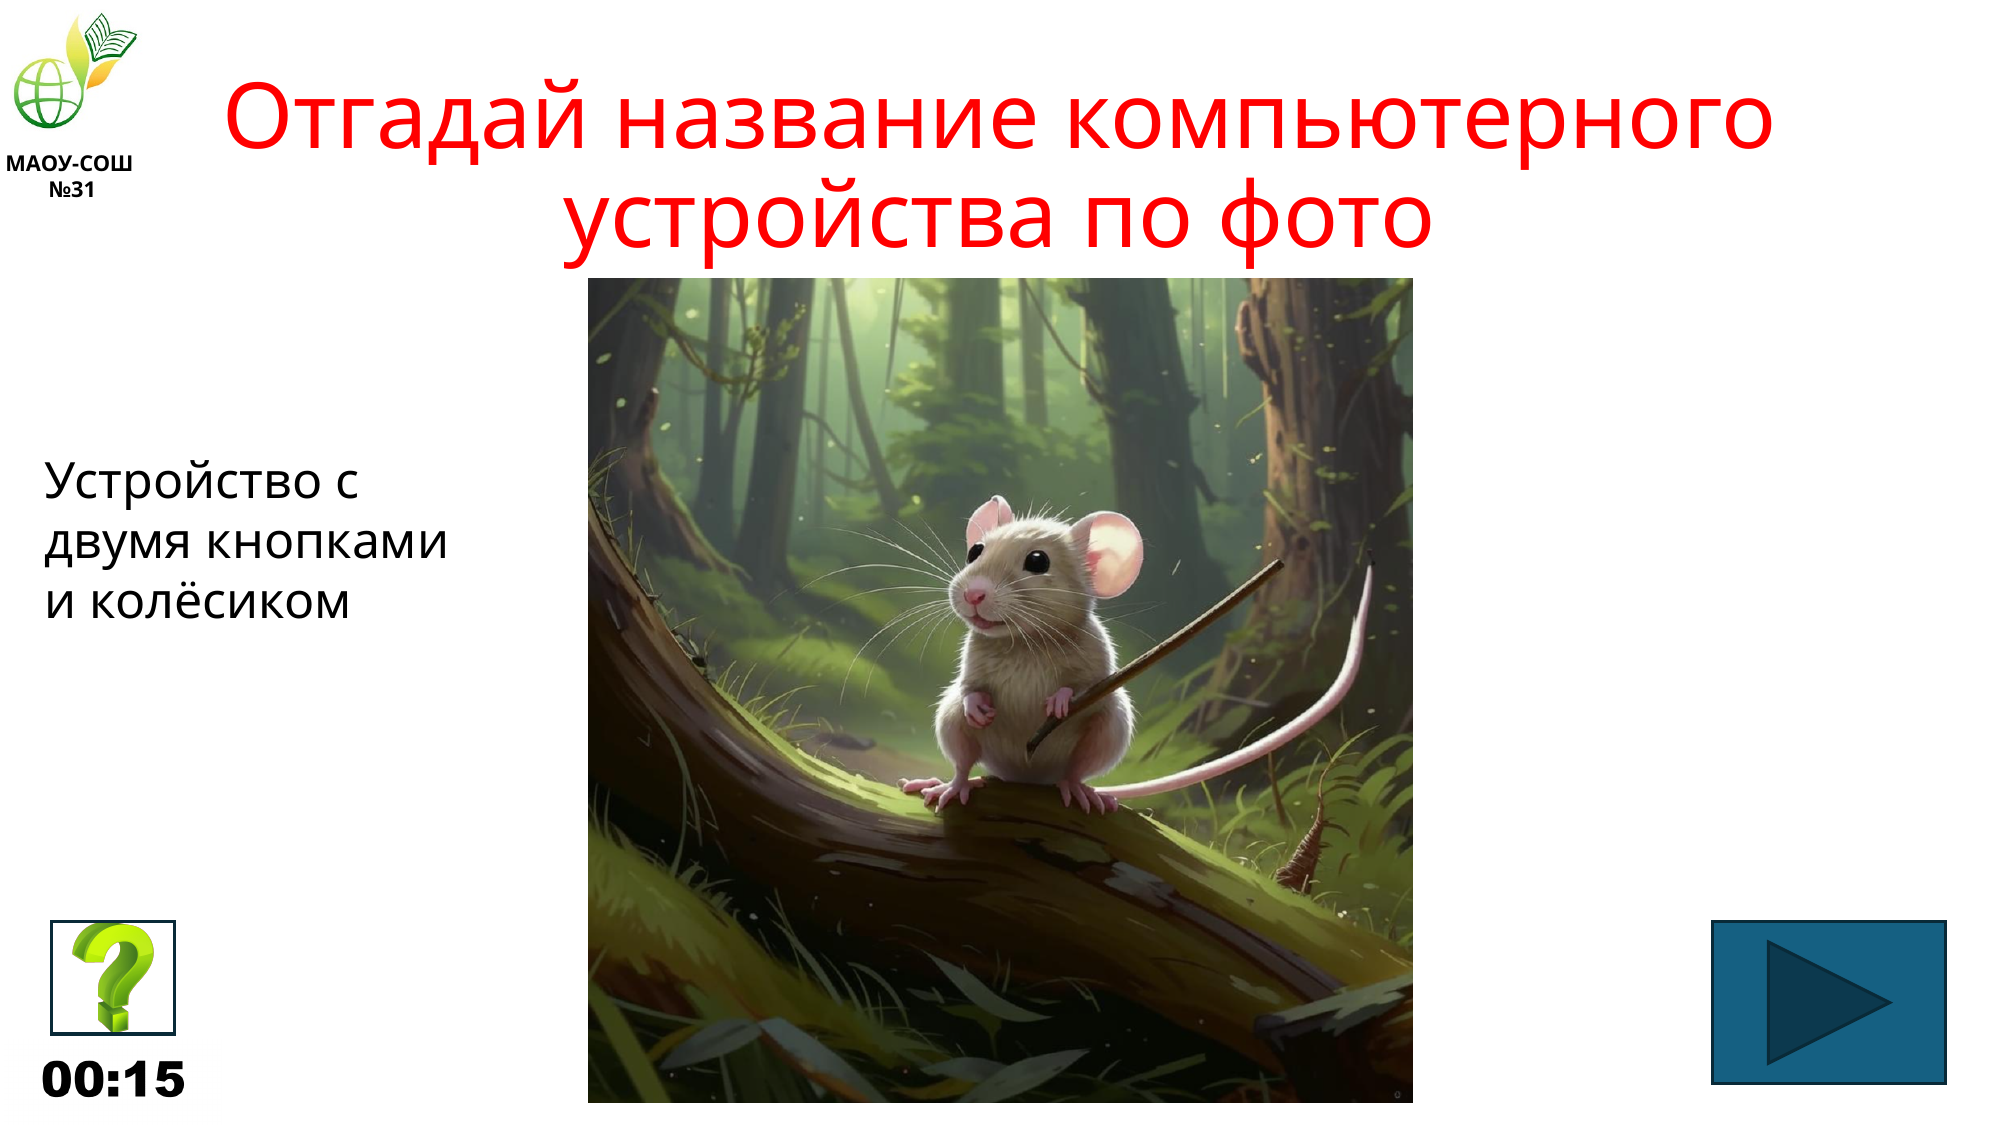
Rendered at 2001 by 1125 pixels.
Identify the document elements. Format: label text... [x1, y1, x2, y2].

picture [586, 276, 1413, 1103]
text_box [50, 920, 176, 1036]
picture [0, 0, 145, 142]
title Отгадай название компьютерного устройства по фото [137, 59, 1863, 278]
text_box [1711, 920, 1947, 1085]
text_box Устройство с двумя кнопками и колёсиком [29, 441, 490, 636]
picture [4, 1039, 223, 1125]
